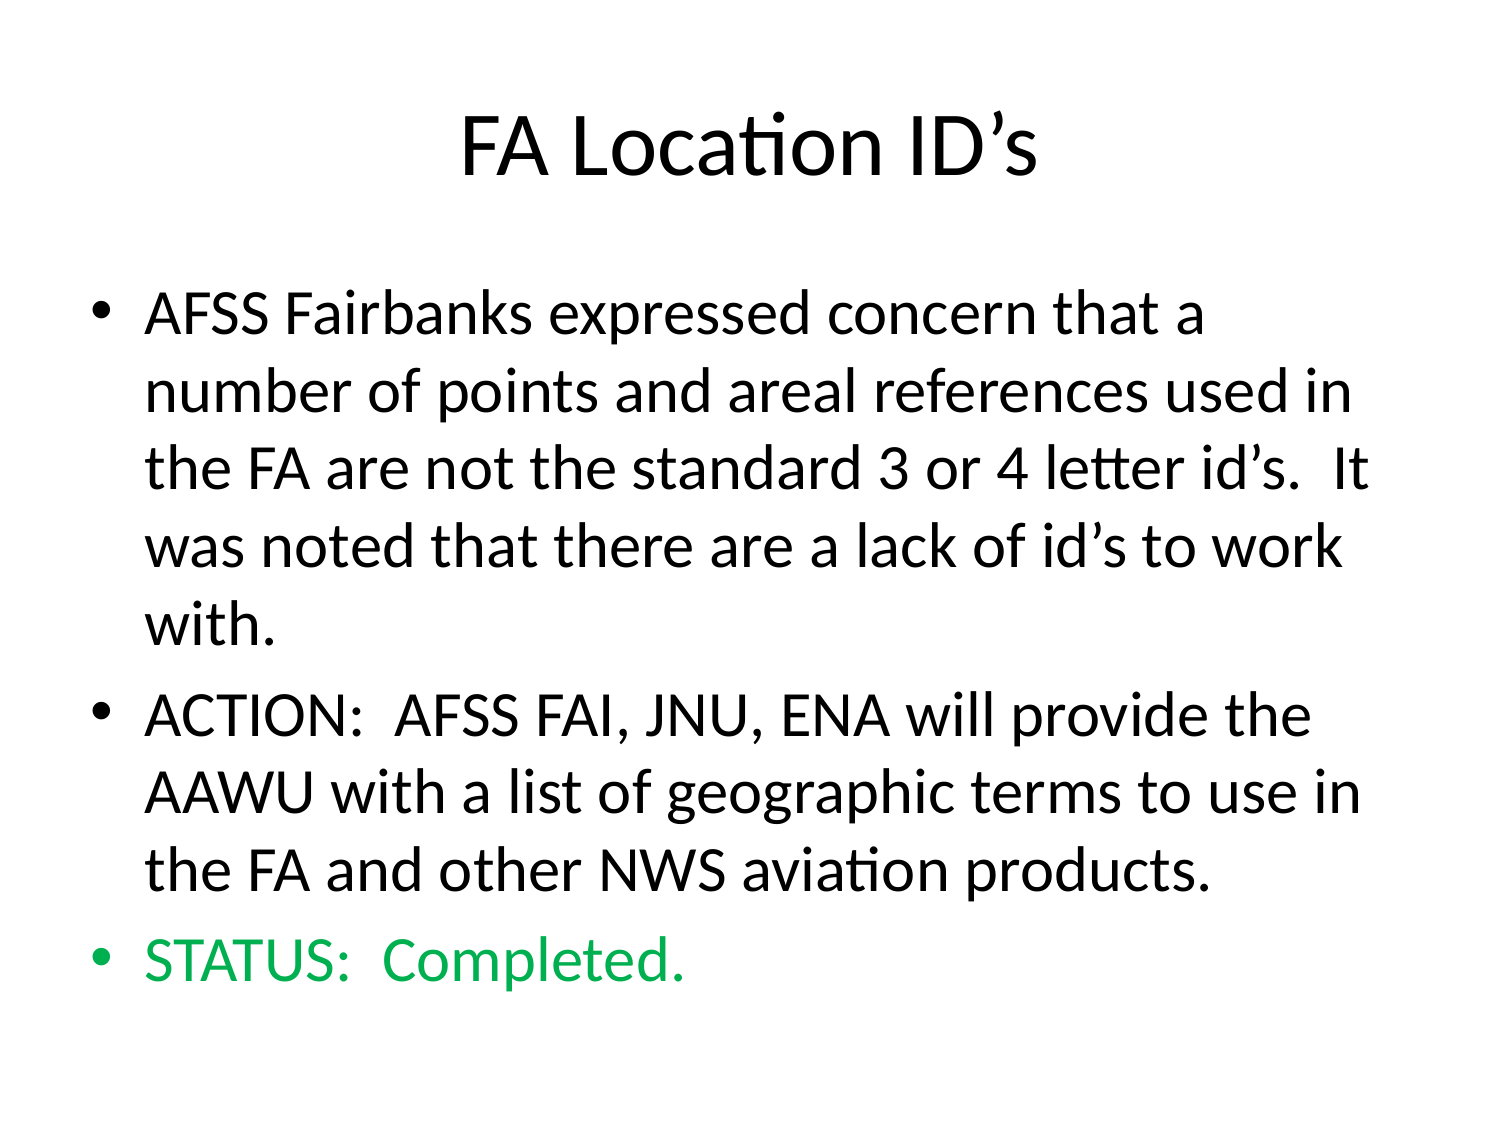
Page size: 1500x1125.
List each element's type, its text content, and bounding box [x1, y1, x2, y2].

title FA Location ID’s [75, 45, 1425, 233]
list AFSS Fairbanks expressed concern that a number of points and areal references used in the FA are not the standard 3 or 4 letter id’s. It was noted that there are a lack of id’s to work with. ACTION: AFSS FAI, JNU, ENA will provide the AAWU with a list of geographic terms to use in the FA and other NWS aviation products. STATUS: Completed. [75, 262, 1425, 1005]
